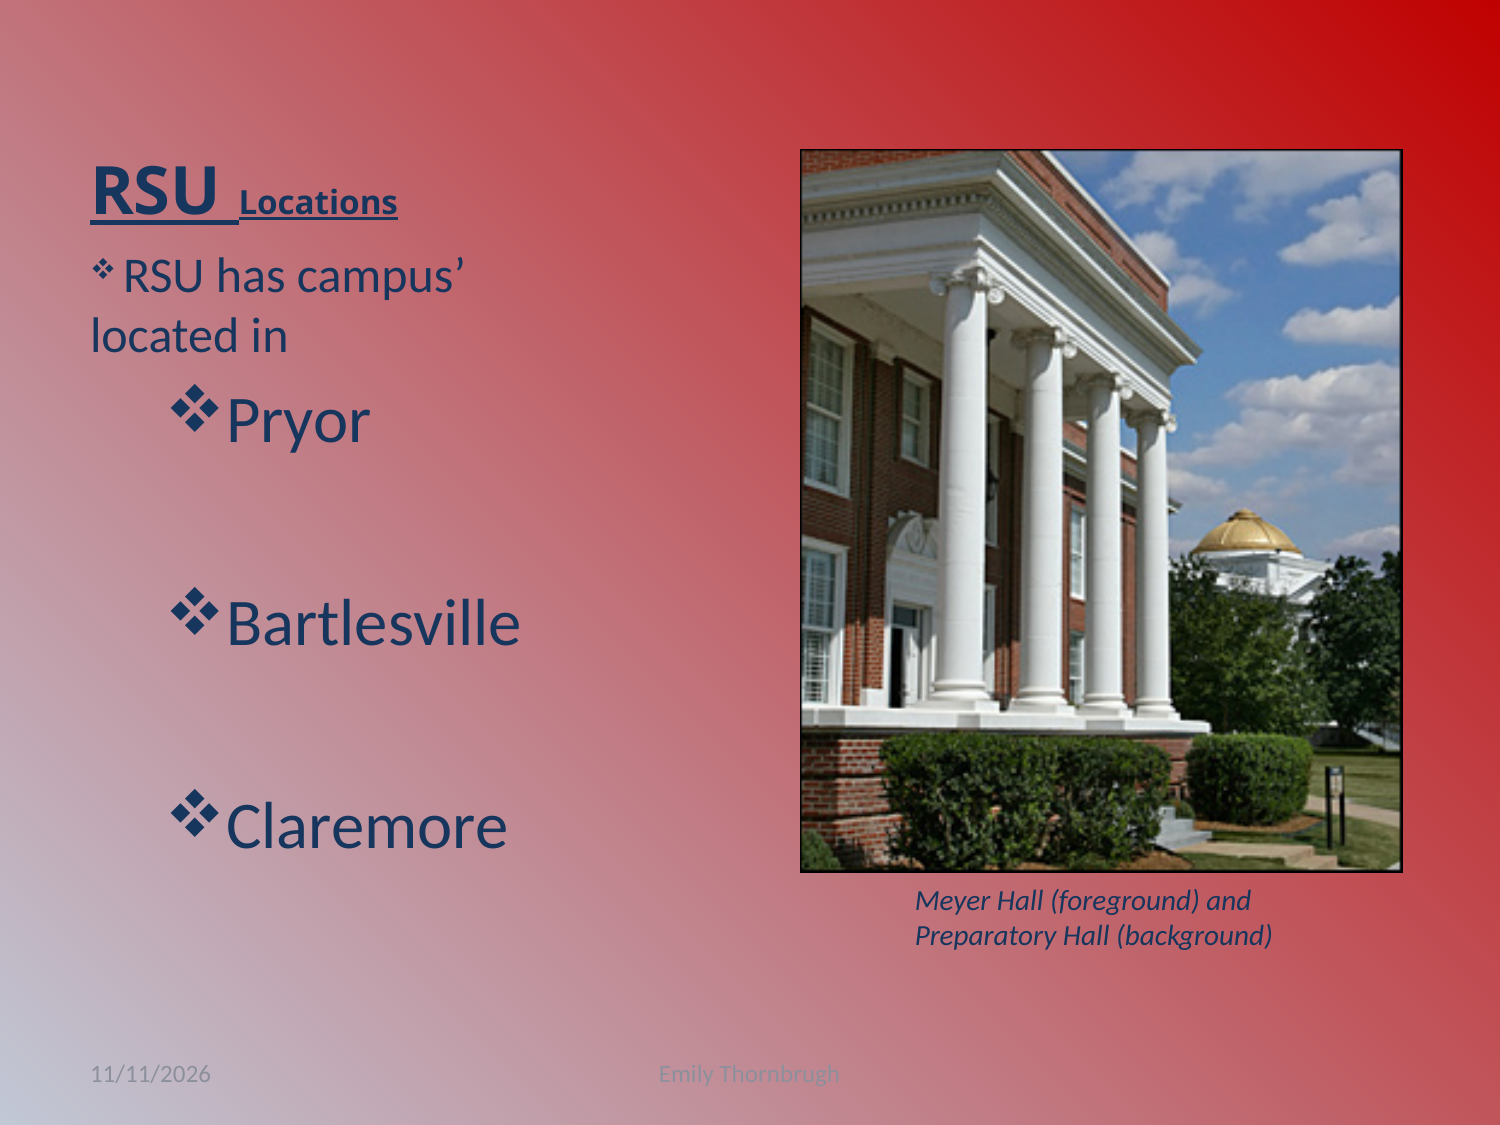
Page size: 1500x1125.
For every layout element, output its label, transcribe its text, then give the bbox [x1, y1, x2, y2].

list RSU has campus’ located in Pryor Bartlesville Claremore [75, 235, 569, 1005]
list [799, 149, 1403, 873]
title RSU Locations [75, 44, 569, 235]
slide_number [75, 1042, 425, 1103]
footer Emily Thornbrugh [512, 1042, 988, 1103]
text_box Meyer Hall (foreground) and Preparatory Hall (background) [825, 882, 1400, 959]
